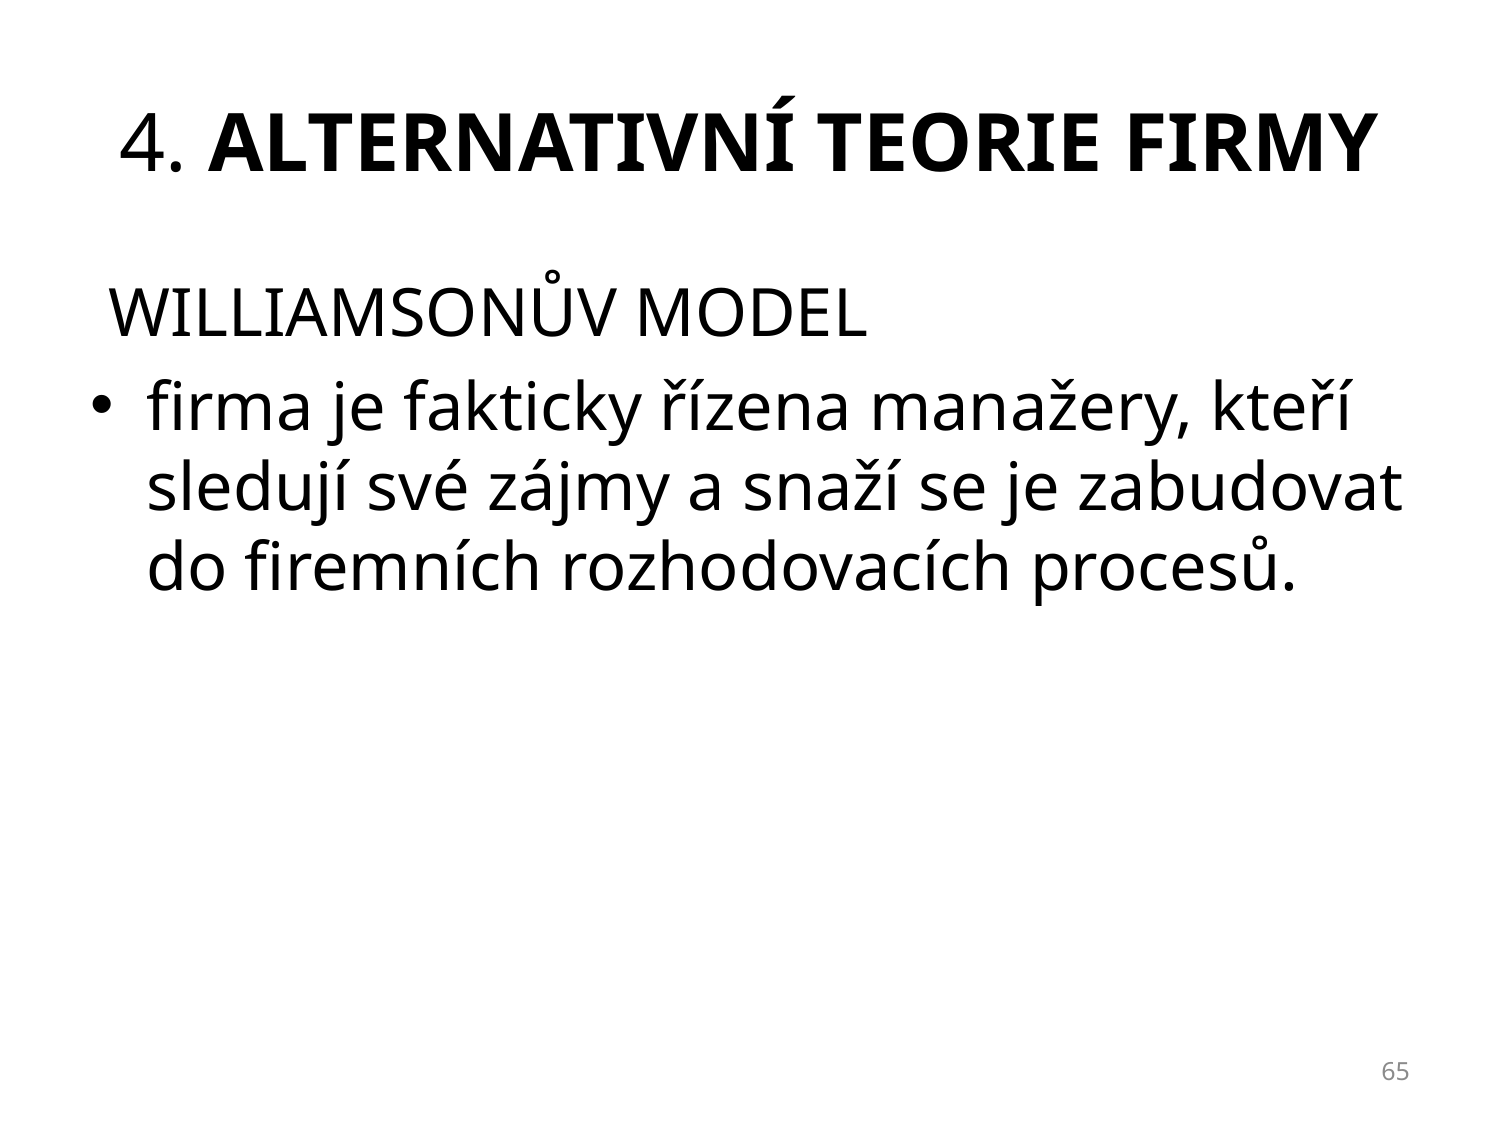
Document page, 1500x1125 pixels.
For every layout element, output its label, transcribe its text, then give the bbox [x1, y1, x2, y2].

list WILLIAMSONŮV MODEL firma je fakticky řízena manažery, kteří sledují své zájmy a snaží se je zabudovat do firemních rozhodovacích procesů. [75, 262, 1425, 1005]
slide_number 65 [1074, 1042, 1425, 1103]
title 4. ALTERNATIVNÍ TEORIE FIRMY [75, 45, 1425, 233]
